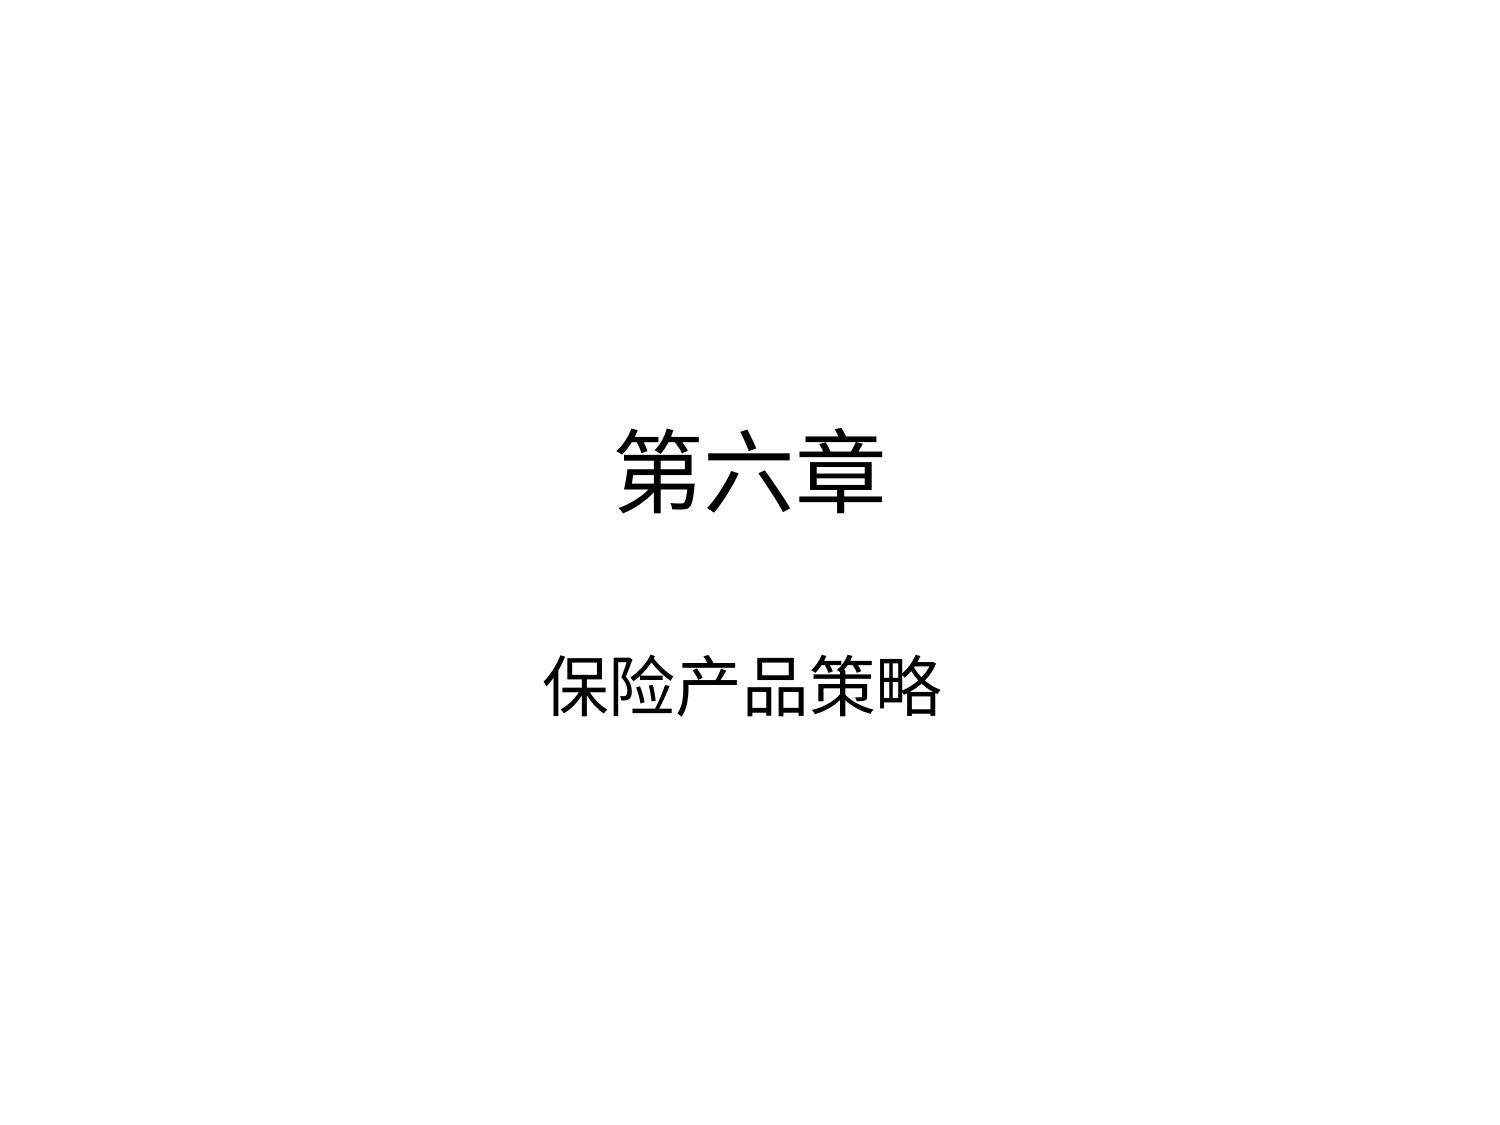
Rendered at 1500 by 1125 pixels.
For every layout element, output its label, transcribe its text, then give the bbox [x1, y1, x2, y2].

title 第六章 [112, 349, 1388, 591]
subtitle 保险产品策略 [225, 637, 1275, 925]
